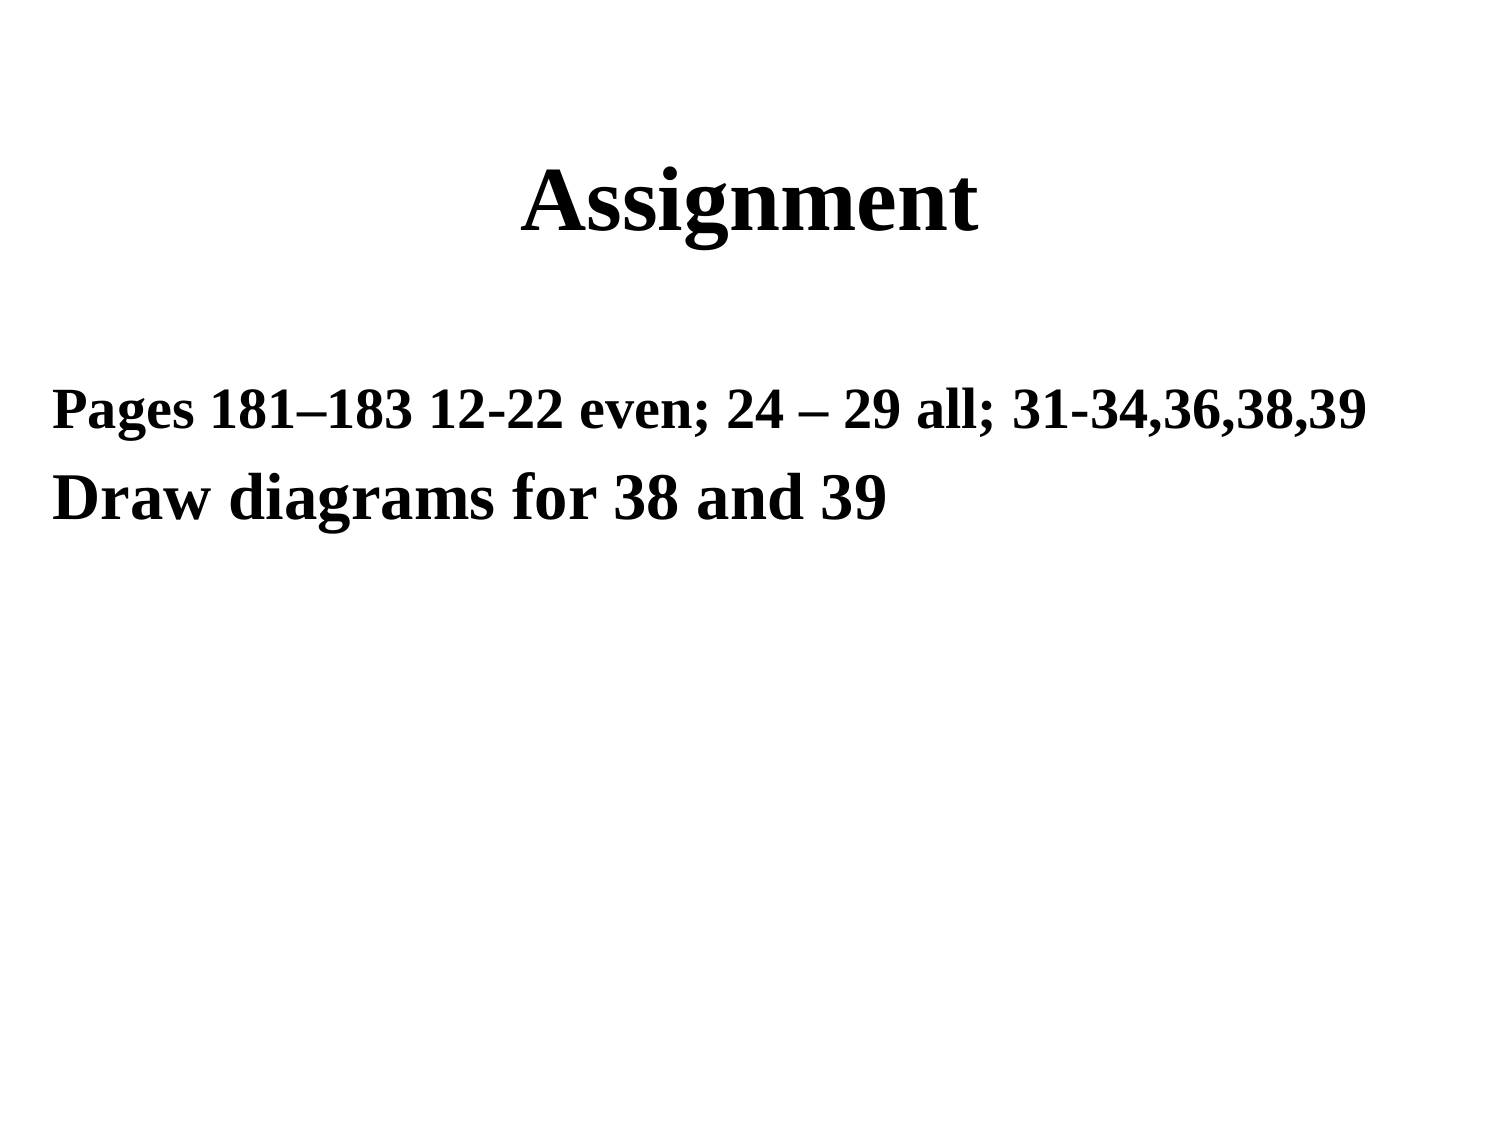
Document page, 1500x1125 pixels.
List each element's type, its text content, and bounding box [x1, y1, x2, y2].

list Pages 181–183 12-22 even; 24 – 29 all; 31-34,36,38,39 Draw diagrams for 38 and 39 [37, 362, 1500, 1001]
title Assignment [112, 99, 1388, 288]
